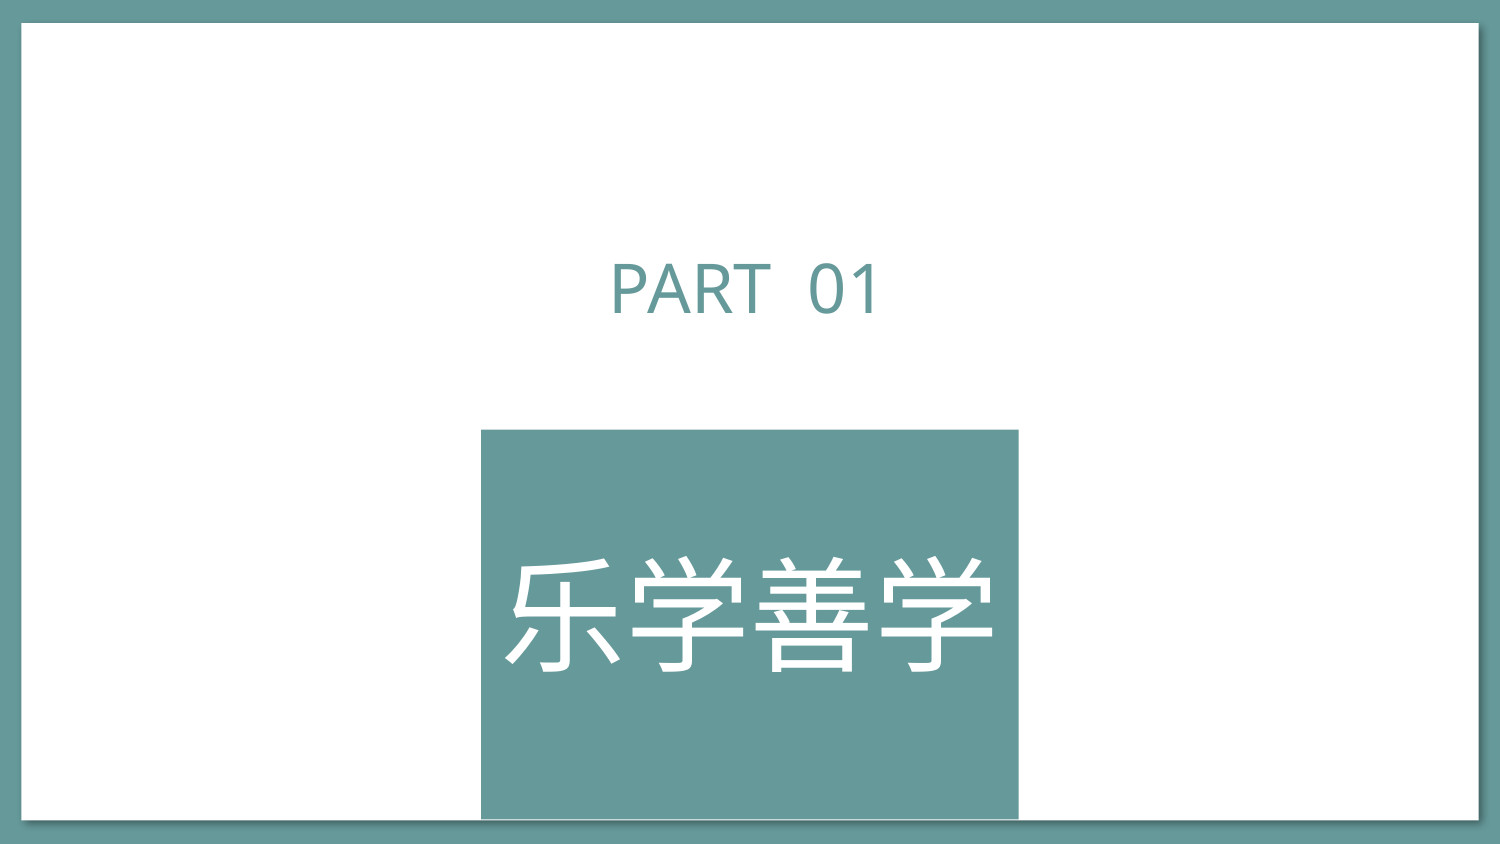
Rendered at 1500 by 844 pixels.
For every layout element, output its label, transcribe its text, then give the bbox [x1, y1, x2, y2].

text_box [479, 428, 1021, 554]
text_box 乐学善学 [478, 554, 1022, 671]
text_box [479, 671, 1021, 821]
text_box PART 01 [563, 237, 932, 324]
